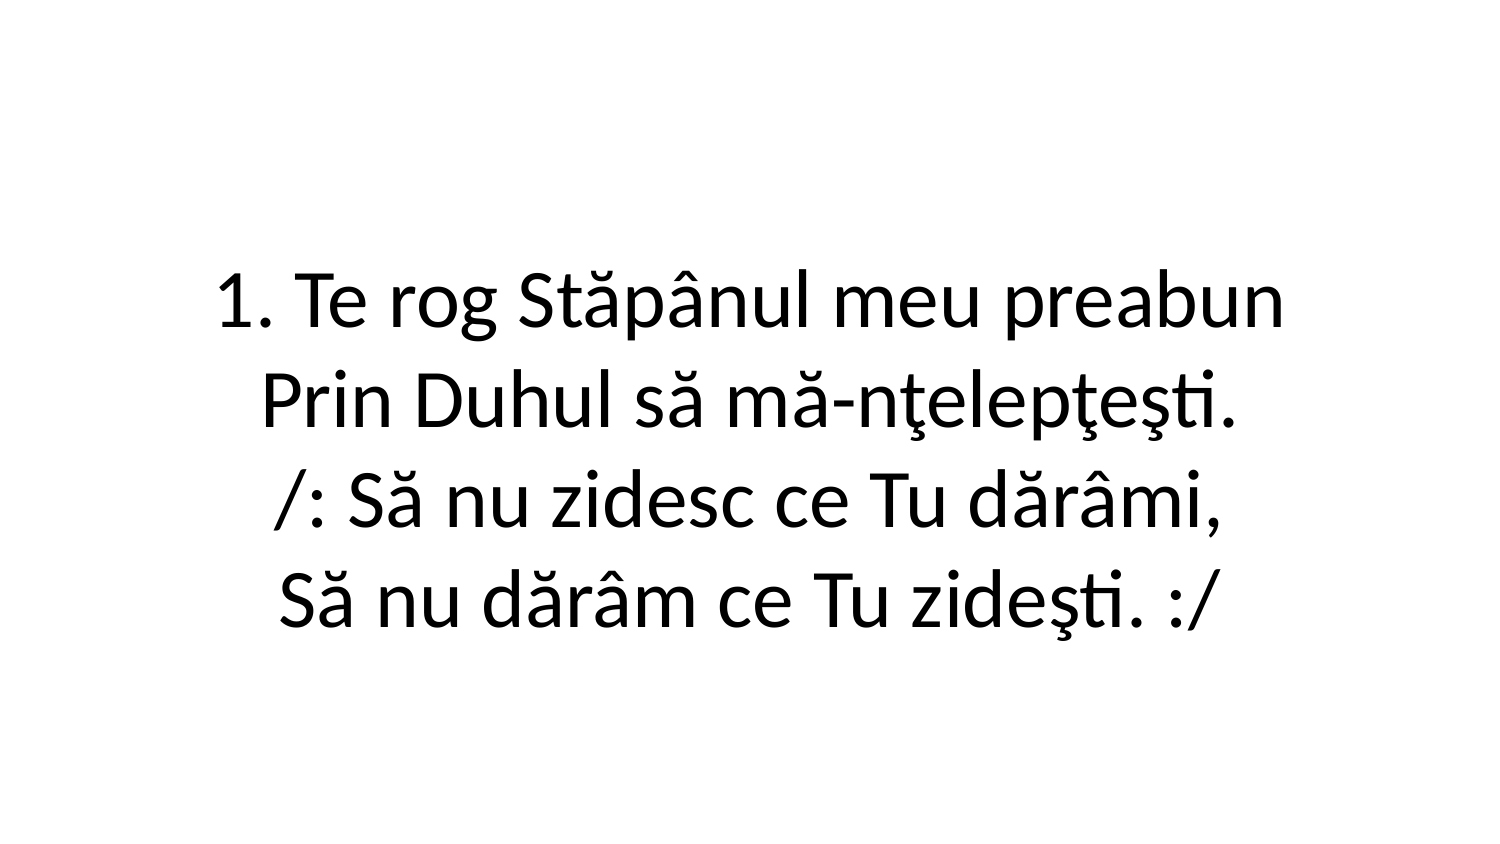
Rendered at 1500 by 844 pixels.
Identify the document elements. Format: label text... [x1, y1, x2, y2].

text_box 1. Te rog Stăpânul meu preabun Prin Duhul să mă-nţelepţeşti. /: Să nu zidesc ce Tu dărâmi, Să nu dărâm ce Tu zideşti. :/ [197, 192, 1302, 652]
